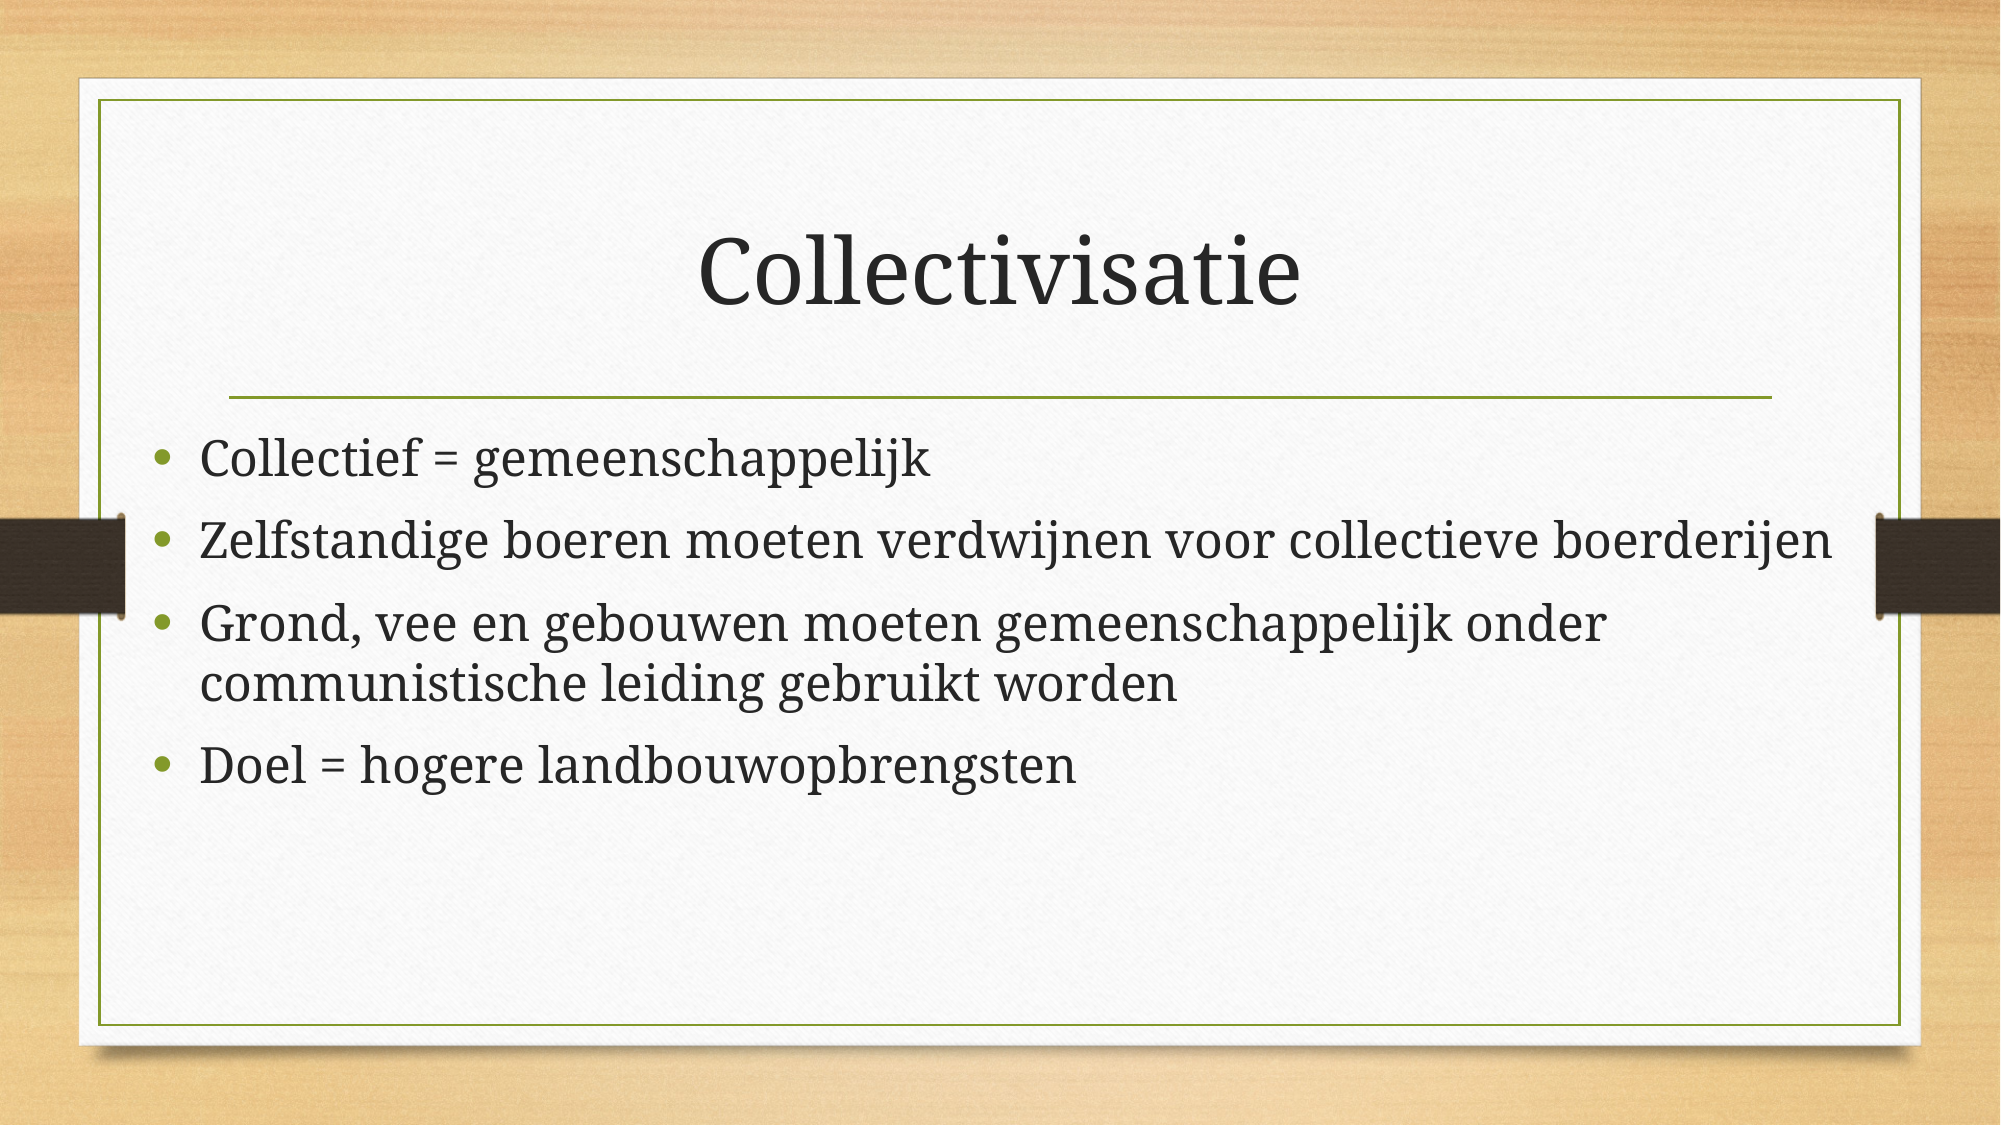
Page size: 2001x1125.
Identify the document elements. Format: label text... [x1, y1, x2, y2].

title Collectivisatie [212, 161, 1788, 375]
picture [0, 0, 2001, 1125]
list Collectief = gemeenschappelijk Zelfstandige boeren moeten verdwijnen voor collectieve boerderijen Grond, vee en gebouwen moeten gemeenschappelijk onder communistische leiding gebruikt worden Doel = hogere landbouwopbrengsten [137, 418, 2000, 1125]
